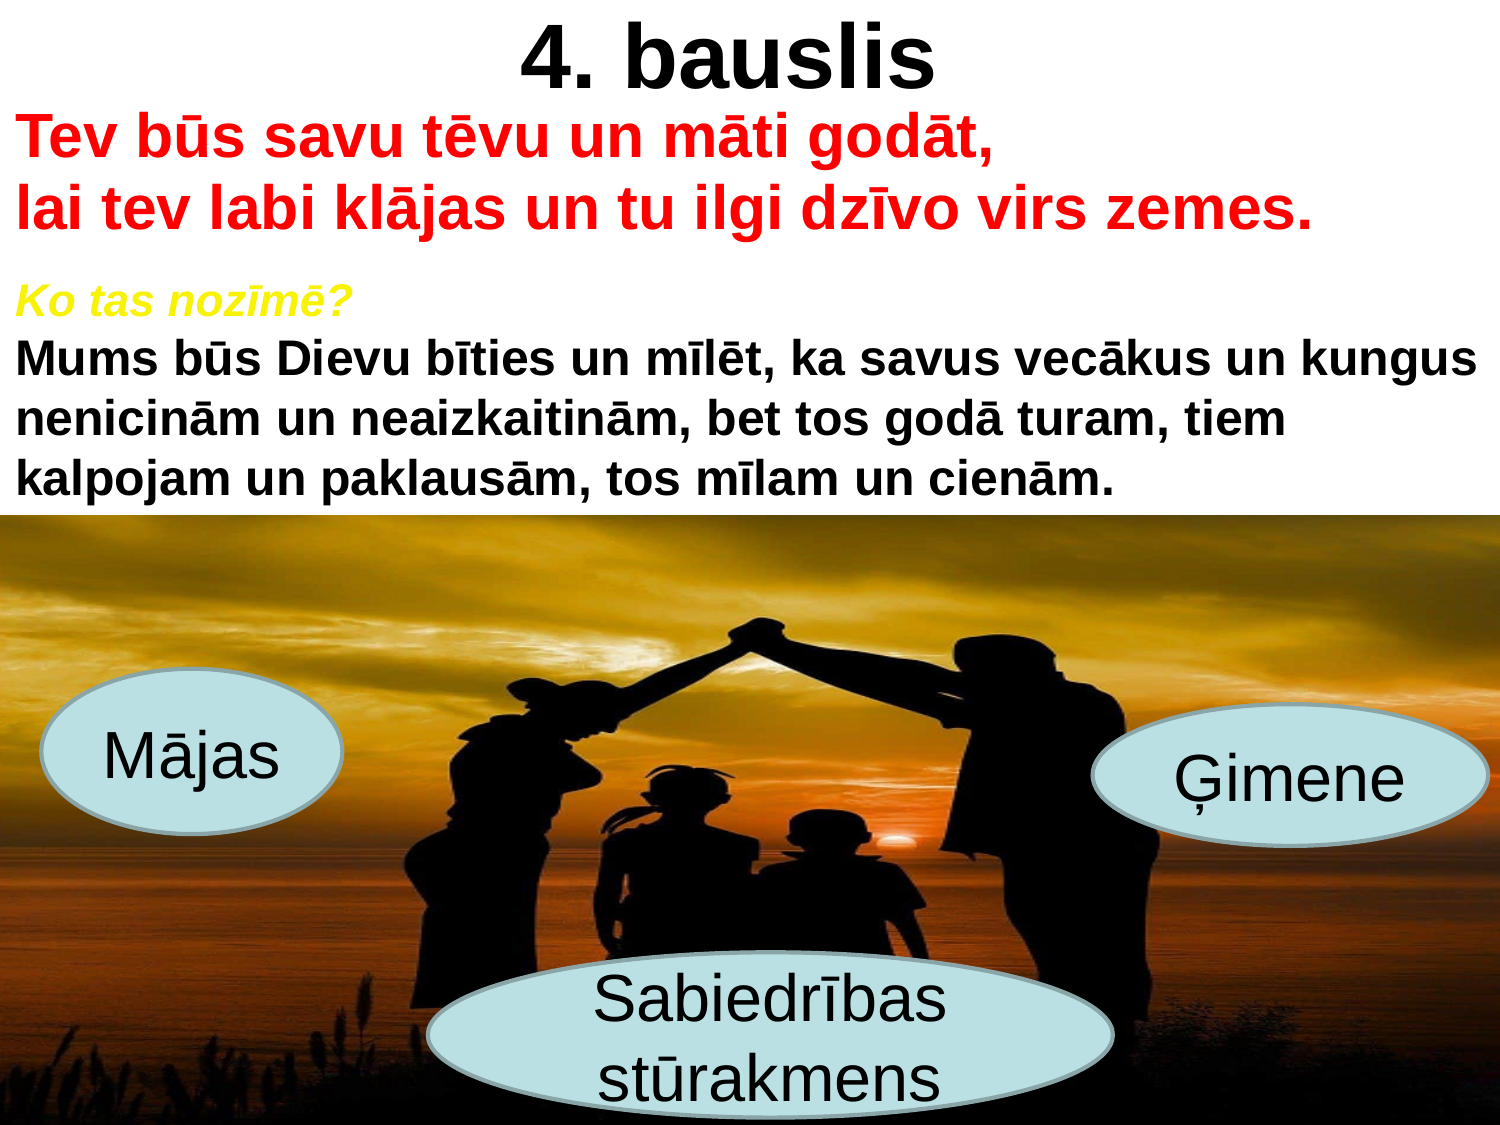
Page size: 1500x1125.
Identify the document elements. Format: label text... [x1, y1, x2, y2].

list Tev būs savu tēvu un māti godāt, lai tev labi klājas un tu ilgi dzīvo virs zemes. Ko tas nozīmē? Mums būs Dievu bīties un mīlēt, ka savus vecākus un kungus nenicinām un neaizkaitinām, bet tos godā turam, tiem kalpojam un paklausām, tos mīlam un cienām. [0, 101, 1500, 514]
title 4. bauslis [52, 18, 1430, 86]
picture [0, 514, 1500, 1125]
